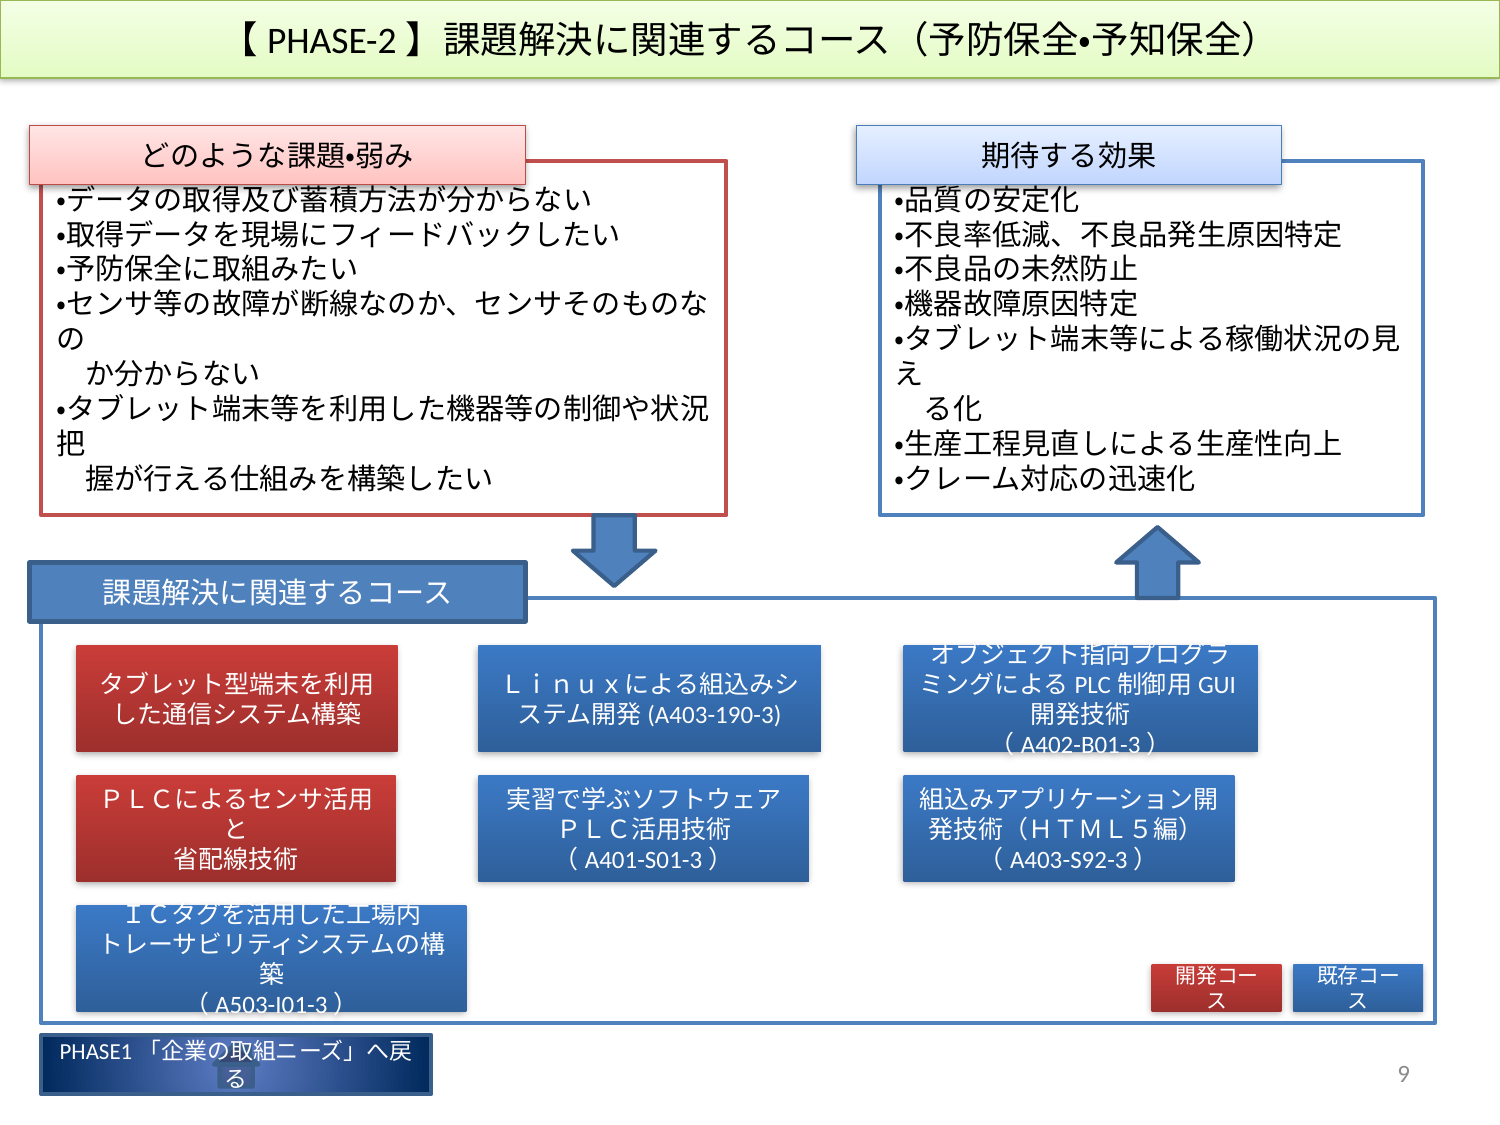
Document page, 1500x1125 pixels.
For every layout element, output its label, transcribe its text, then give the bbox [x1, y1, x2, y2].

text_box ＰＬＣによるセンサ活用と 省配線技術 [76, 775, 396, 882]
text_box 製造業におけるデータベース活用技術 (X301-E06-3) [1288, 966, 1425, 1018]
text_box 既存コース [1293, 964, 1424, 1012]
text_box 課題解決に関連するコース [27, 560, 528, 624]
text_box 期待する効果 [856, 125, 1282, 185]
text_box どのような課題・弱み [29, 125, 526, 185]
text_box Ｌｉｎｕｘによる組込みシステム開発(A403-190-3) [478, 645, 821, 752]
text_box 組込みアプリケーション開発技術（ＨＴＭＬ５編） （A403-S92-3） [903, 775, 1235, 882]
text_box 【PHASE-2】課題解決に関連するコース（予防保全・予知保全） [0, 0, 1500, 79]
text_box PHASE1「企業の取組ニーズ」へ戻る [39, 1033, 433, 1096]
text_box ・データの取得及び蓄積方法が分からない ・取得データを現場にフィードバックしたい ・予防保全に取組みたい ・センサ等の故障が断線なのか、センサそのものなの か分からない ・タブレット端末等を利用した機器等の制御や状況把 握が行える仕組みを構築したい [39, 159, 728, 517]
text_box タブレット型端末を利用した通信システム構築 [76, 645, 398, 752]
text_box ・品質の安定化 ・不良率低減、不良品発生原因特定 ・不良品の未然防止 ・機器故障原因特定 ・タブレット端末等による稼働状況の見え る化 ・生産工程見直しによる生産性向上 ・クレーム対応の迅速化 [878, 159, 1425, 517]
slide_number 9 [1074, 1042, 1425, 1103]
text_box オブジェクト指向プログラミングによるPLC制御用GUI開発技術 （A402-B01-3） [903, 645, 1258, 752]
text_box 実習で学ぶソフトウェア ＰＬＣ活用技術 （A401-S01-3） [478, 775, 809, 882]
text_box [1114, 525, 1201, 601]
text_box [39, 596, 1437, 1025]
text_box 開発コース [1151, 964, 1282, 1012]
text_box [570, 513, 658, 588]
text_box ＩＣタグを活用した工場内 トレーサビリティシステムの構築 （A503-I01-3） [76, 905, 467, 1012]
